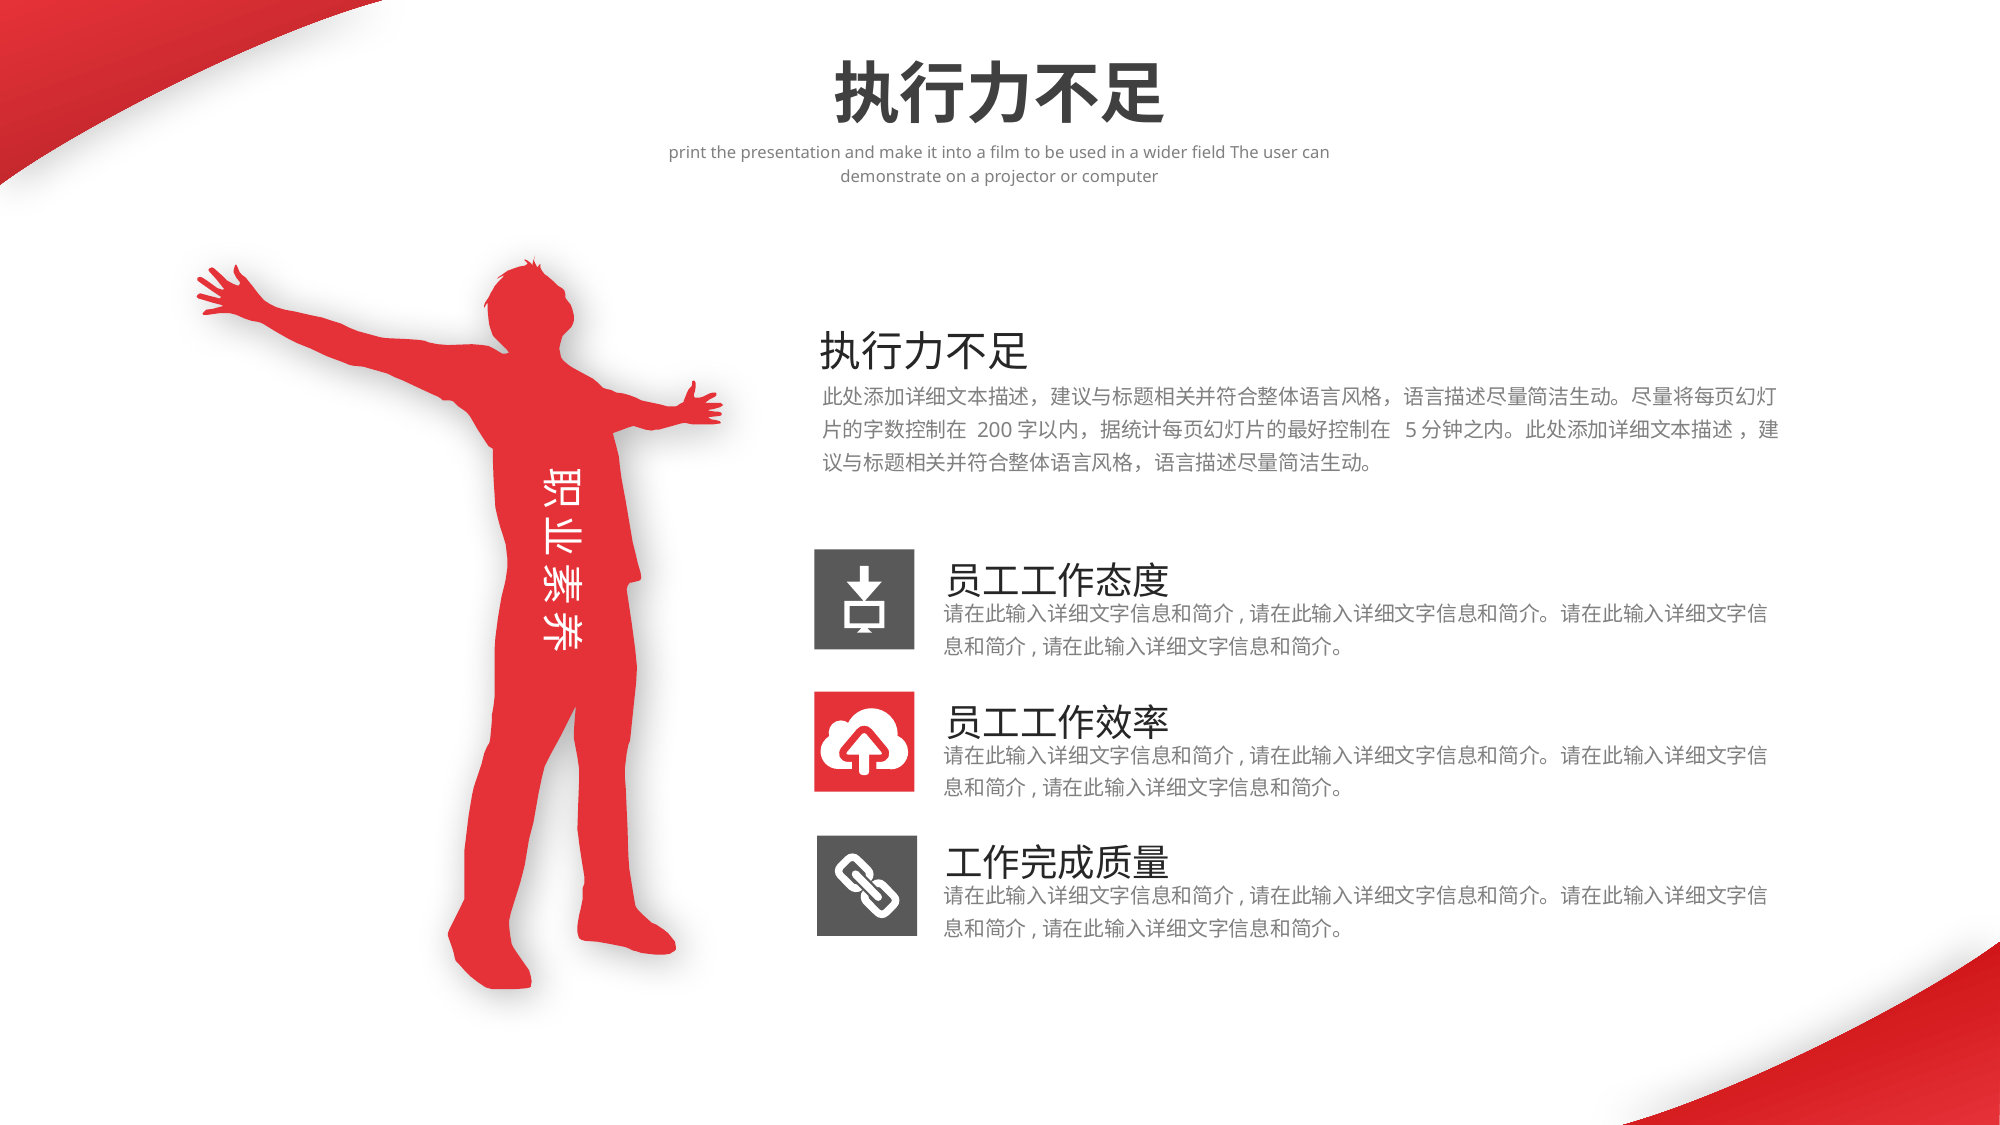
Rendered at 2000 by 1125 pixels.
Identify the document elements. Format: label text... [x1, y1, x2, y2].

text_box [196, 255, 724, 990]
text_box 职业素养 [515, 453, 597, 662]
text_box 执行力不足 [808, 304, 1358, 381]
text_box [814, 691, 915, 792]
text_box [814, 549, 915, 650]
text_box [816, 835, 918, 937]
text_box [928, 677, 1792, 807]
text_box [649, 43, 1351, 195]
text_box 此处添加详细文本描述，建议与标题相关并符合整体语言风格，语言描述尽量简洁生动。尽量将每页幻灯片的字数控制在 200字以内，据统计每页幻灯片的最好控制在 5分钟之内。此处添加详细文本描述 ，建议与标题相关并符合整体语言风格，语言描述尽量简洁生动。 [810, 371, 1792, 480]
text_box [928, 818, 1792, 947]
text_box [928, 535, 1792, 665]
